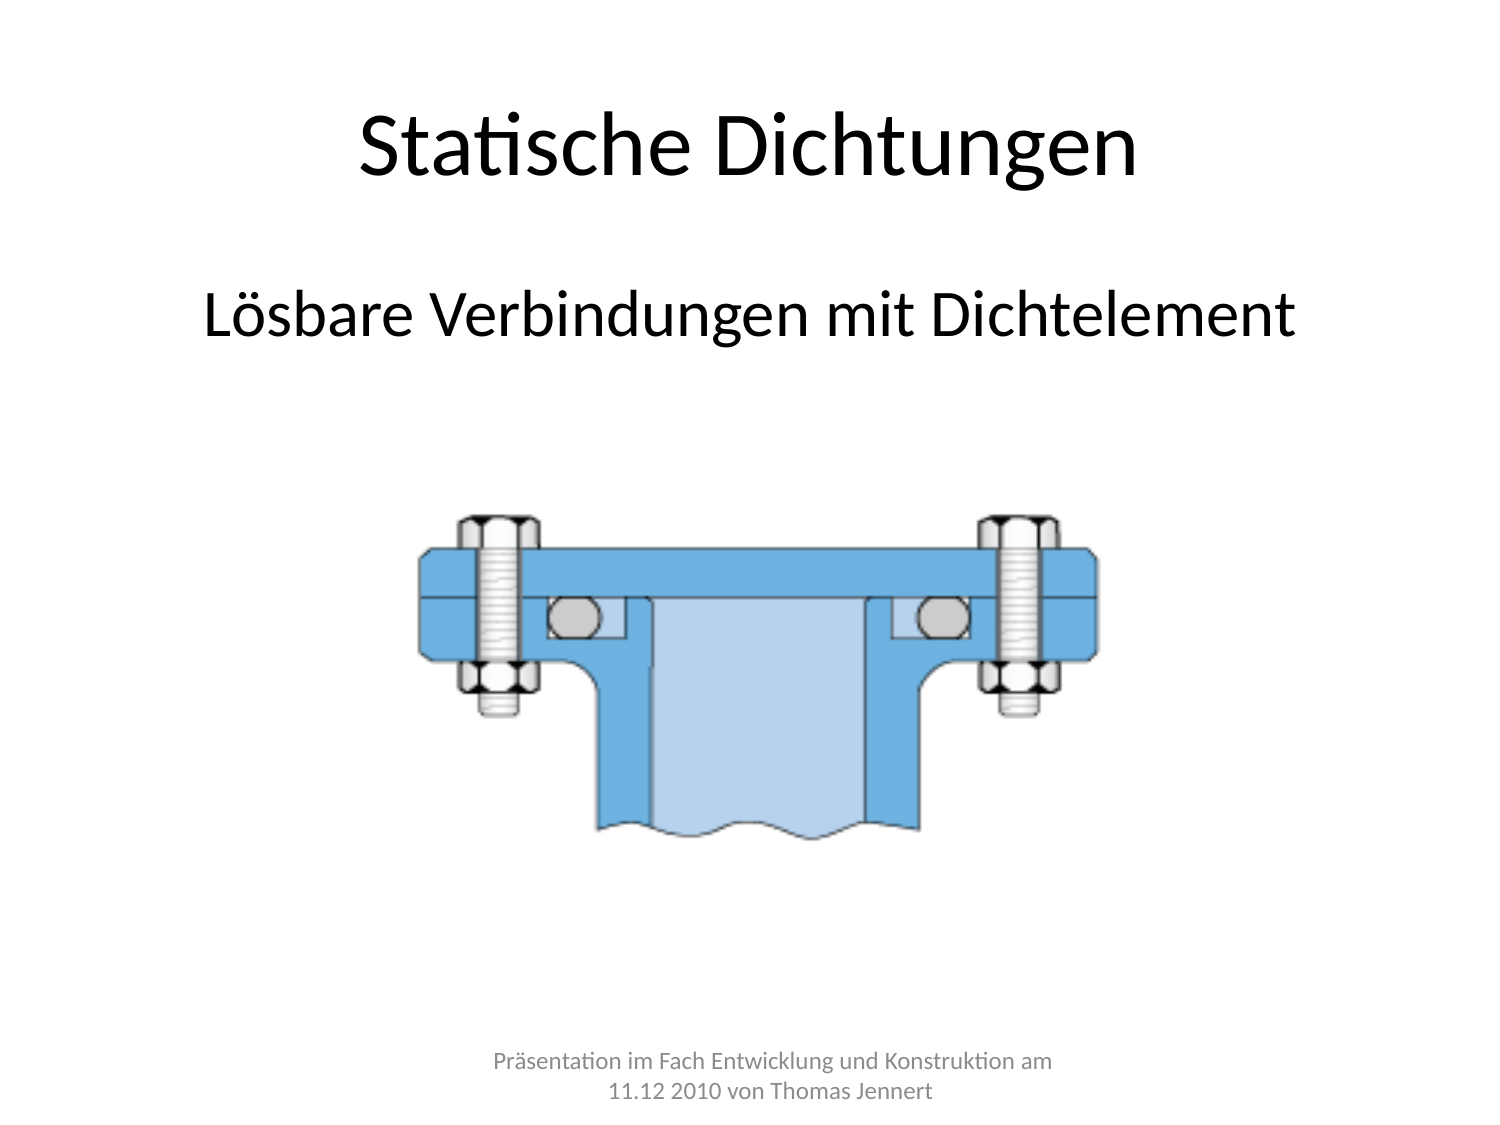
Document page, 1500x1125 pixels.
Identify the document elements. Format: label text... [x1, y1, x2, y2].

list Lösbare Verbindungen mit Dichtelement [75, 262, 1425, 1005]
picture [383, 418, 1129, 918]
title Statische Dichtungen [75, 45, 1425, 233]
footer Präsentation im Fach Entwicklung und Konstruktion am 11.12 2010 von Thomas Jennert [466, 1046, 1081, 1103]
